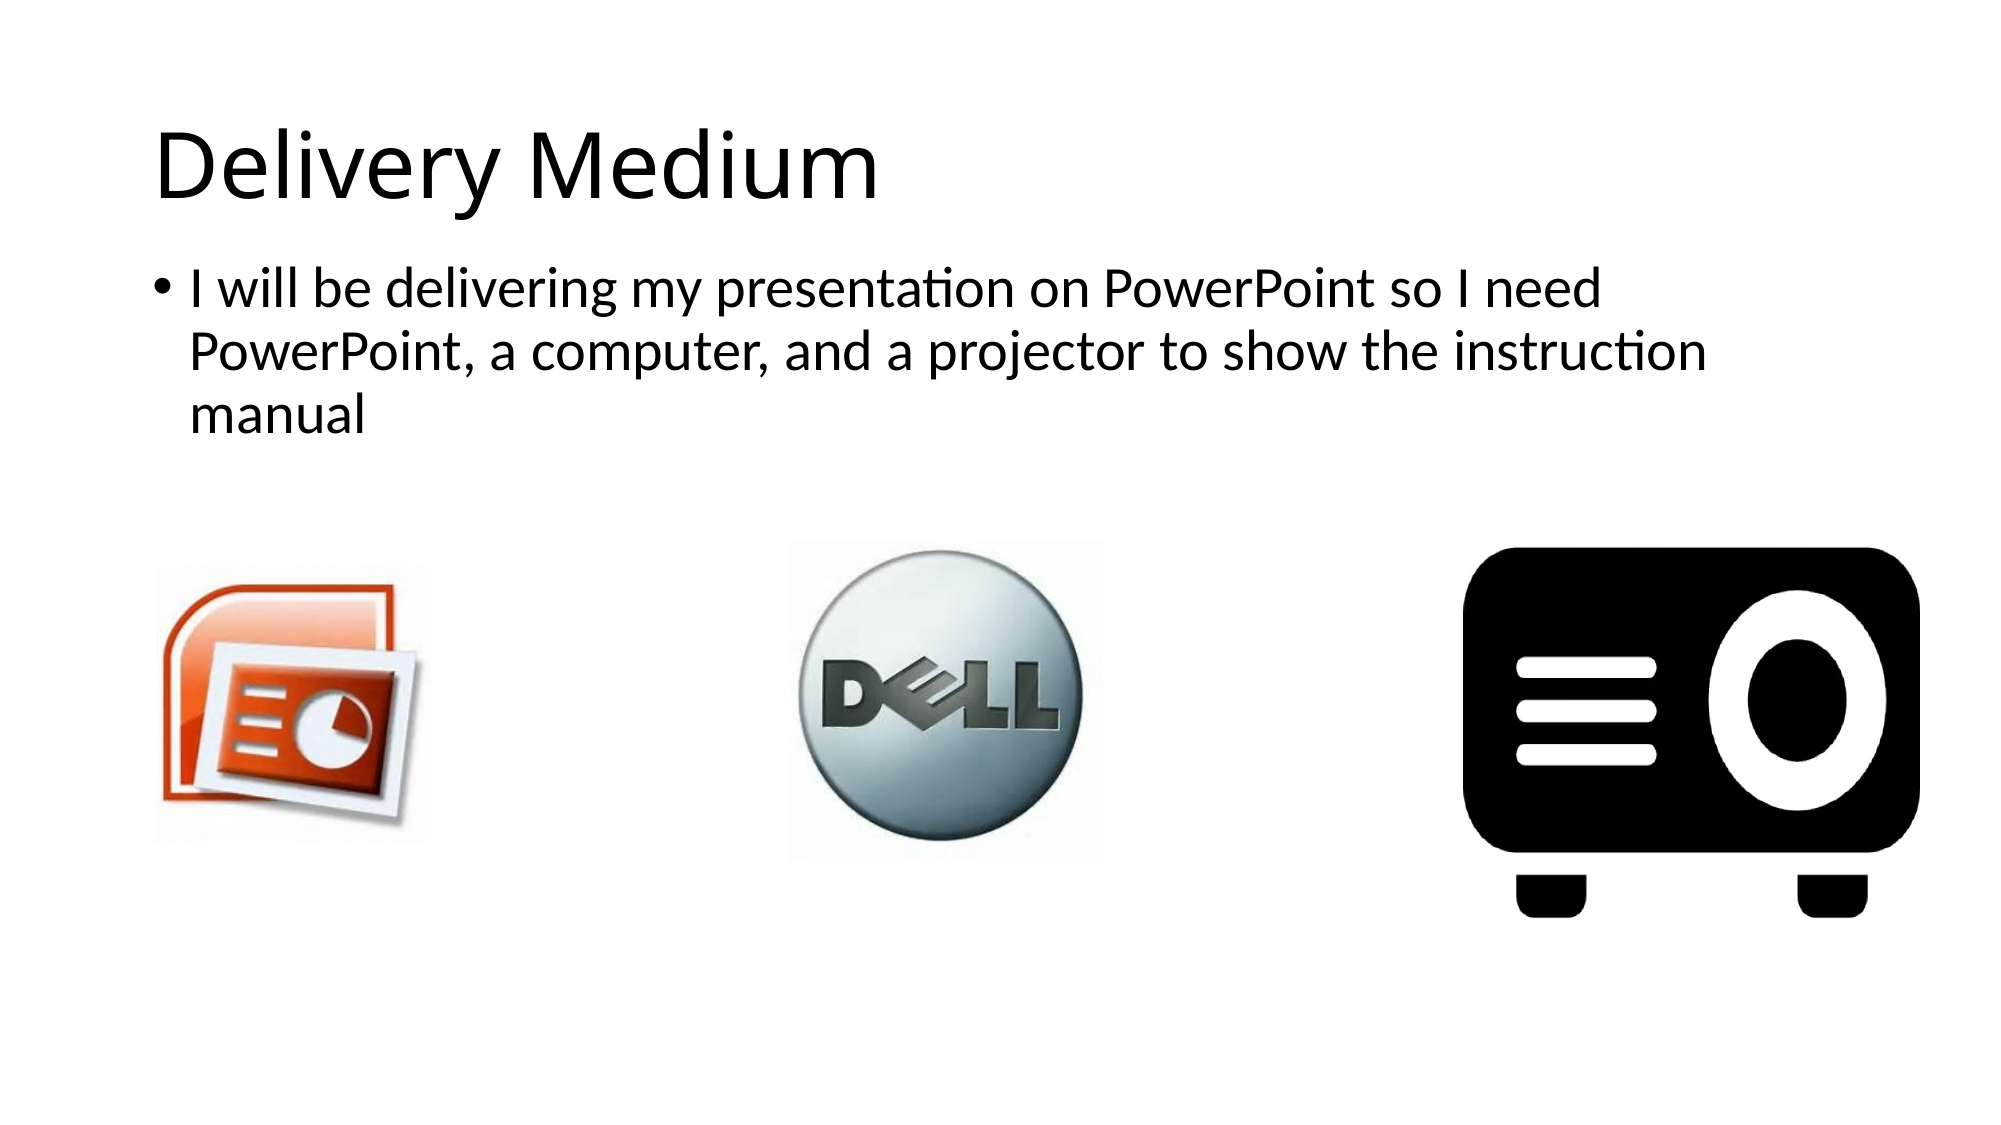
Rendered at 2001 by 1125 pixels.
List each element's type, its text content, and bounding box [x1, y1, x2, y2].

list I will be delivering my presentation on PowerPoint so I need PowerPoint, a computer, and a projector to show the instruction manual [137, 249, 1863, 515]
title Delivery Medium [137, 59, 1863, 249]
picture [156, 566, 432, 842]
picture [1463, 395, 1920, 961]
picture [790, 540, 1105, 868]
